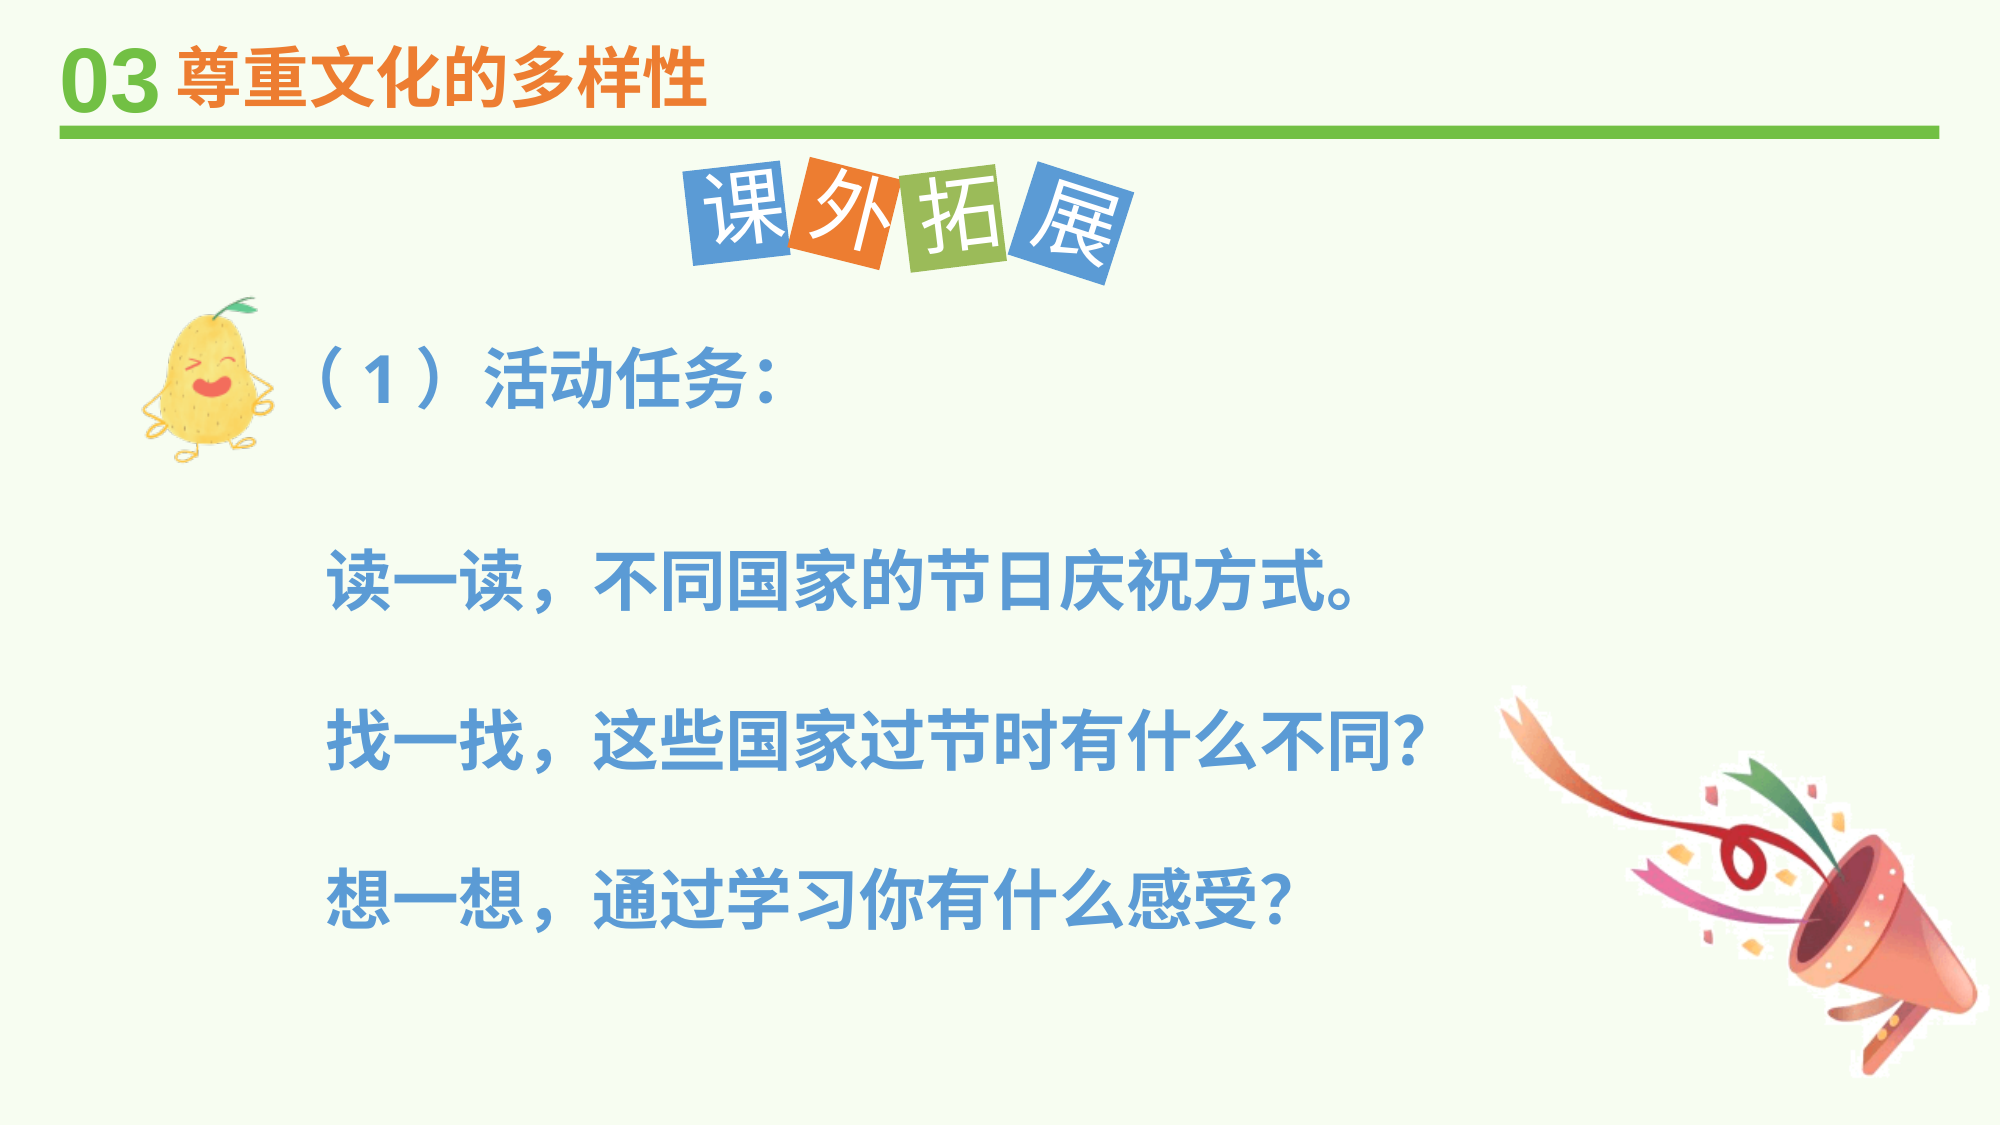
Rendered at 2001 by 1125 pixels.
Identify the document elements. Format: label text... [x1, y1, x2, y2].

picture [128, 285, 311, 469]
text_box 03 [59, 24, 161, 128]
text_box 读一读，不同国家的节日庆祝方式。 找一找，这些国家过节时有什么不同？ 想一想，通过学习你有什么感受？ [310, 451, 1566, 946]
text_box （1）活动任务： [311, 328, 1519, 424]
picture [1493, 595, 2000, 1125]
text_box [59, 125, 1940, 140]
text_box 尊重文化的多样性 [161, 28, 811, 123]
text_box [687, 165, 1122, 273]
